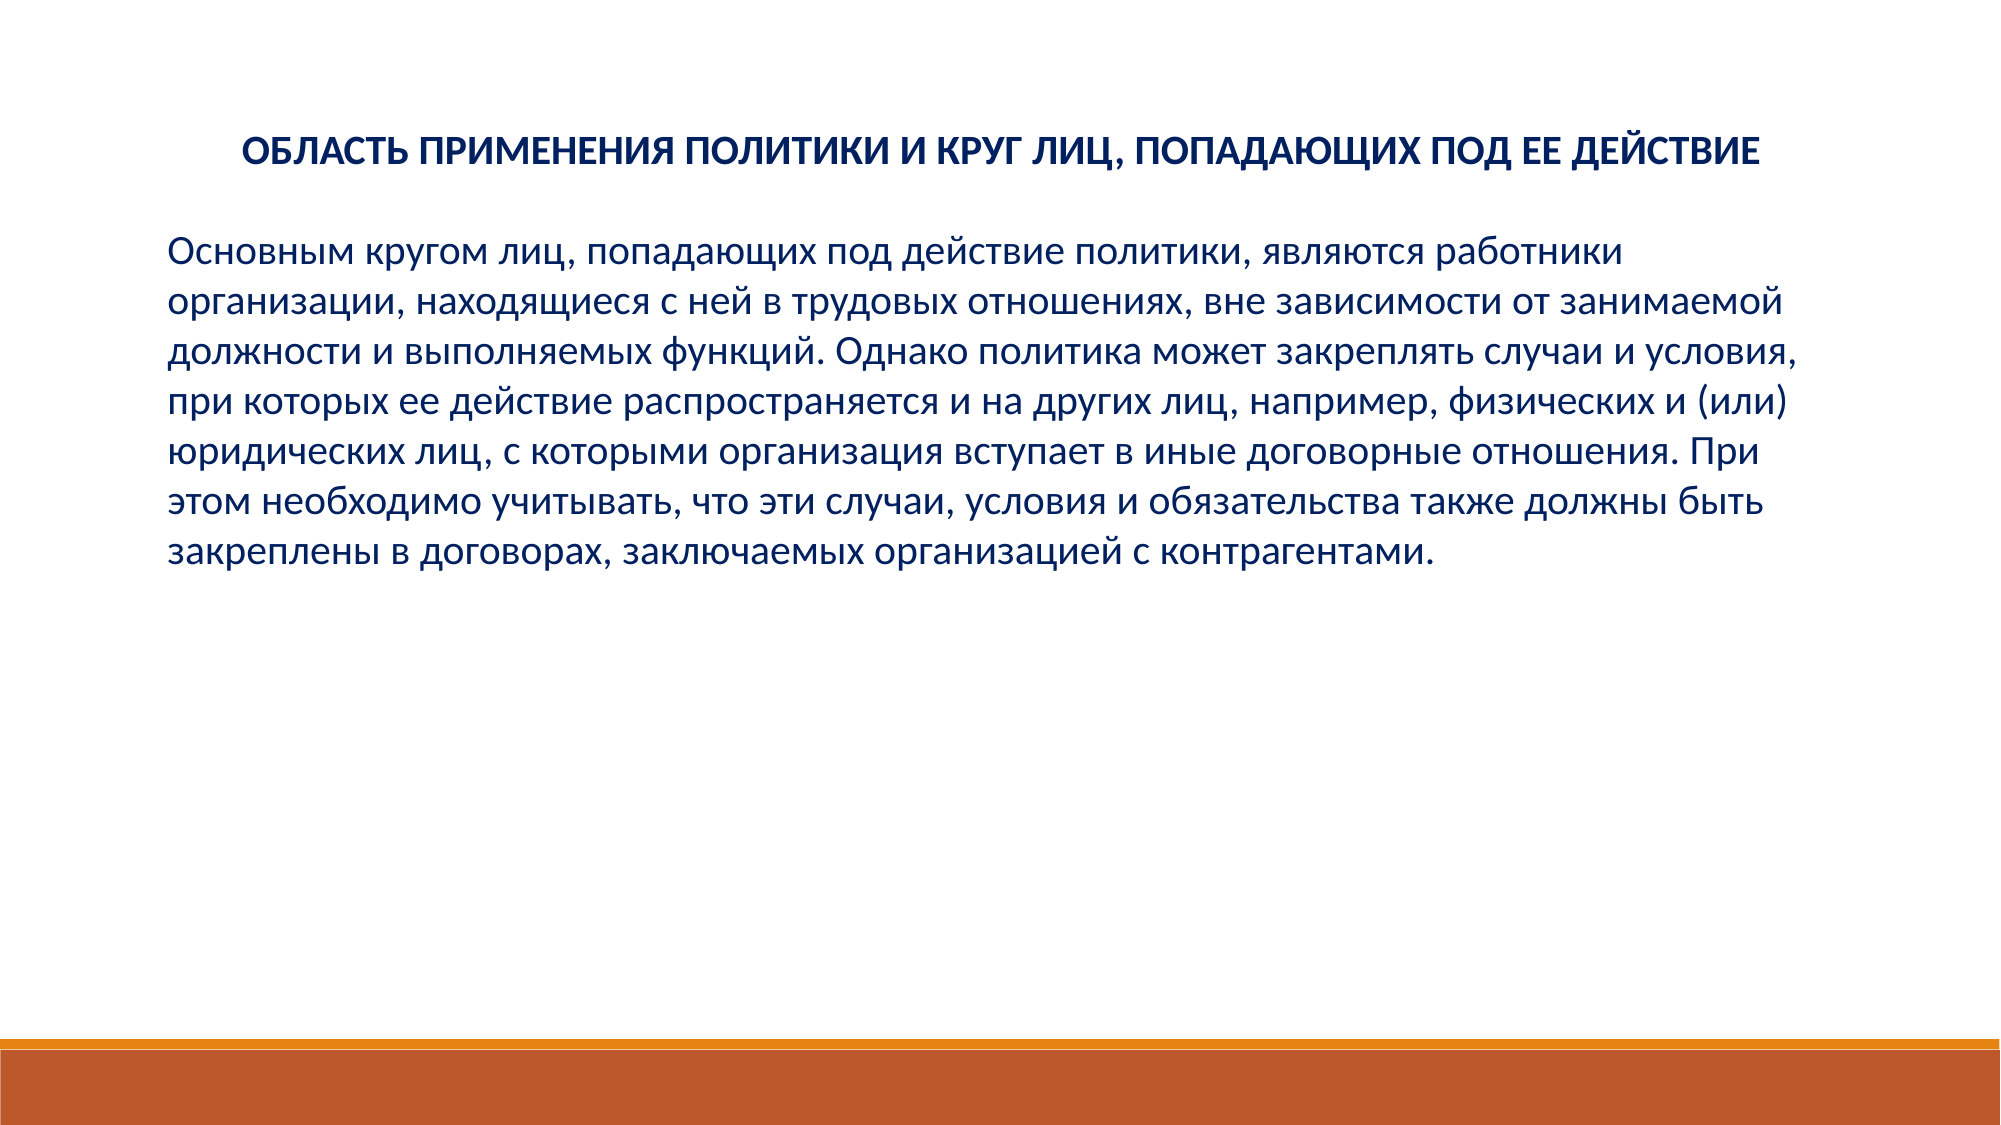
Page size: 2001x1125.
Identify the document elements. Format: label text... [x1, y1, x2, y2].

text_box ОБЛАСТЬ ПРИМЕНЕНИЯ ПОЛИТИКИ И КРУГ ЛИЦ, ПОПАДАЮЩИХ ПОД ЕЕ ДЕЙСТВИЕ Основным кругом лиц, попадающих под действие политики, являются работники организации, находящиеся с ней в трудовых отношениях, вне зависимости от занимаемой должности и выполняемых функций. Однако политика может закреплять случаи и условия, при которых ее действие распространяется и на других лиц, например, физических и (или) юридических лиц, с которыми организация вступает в иные договорные отношения. При этом необходимо учитывать, что эти случаи, условия и обязательства также должны быть закреплены в договорах, заключаемых организацией с контрагентами. [152, 115, 1851, 581]
